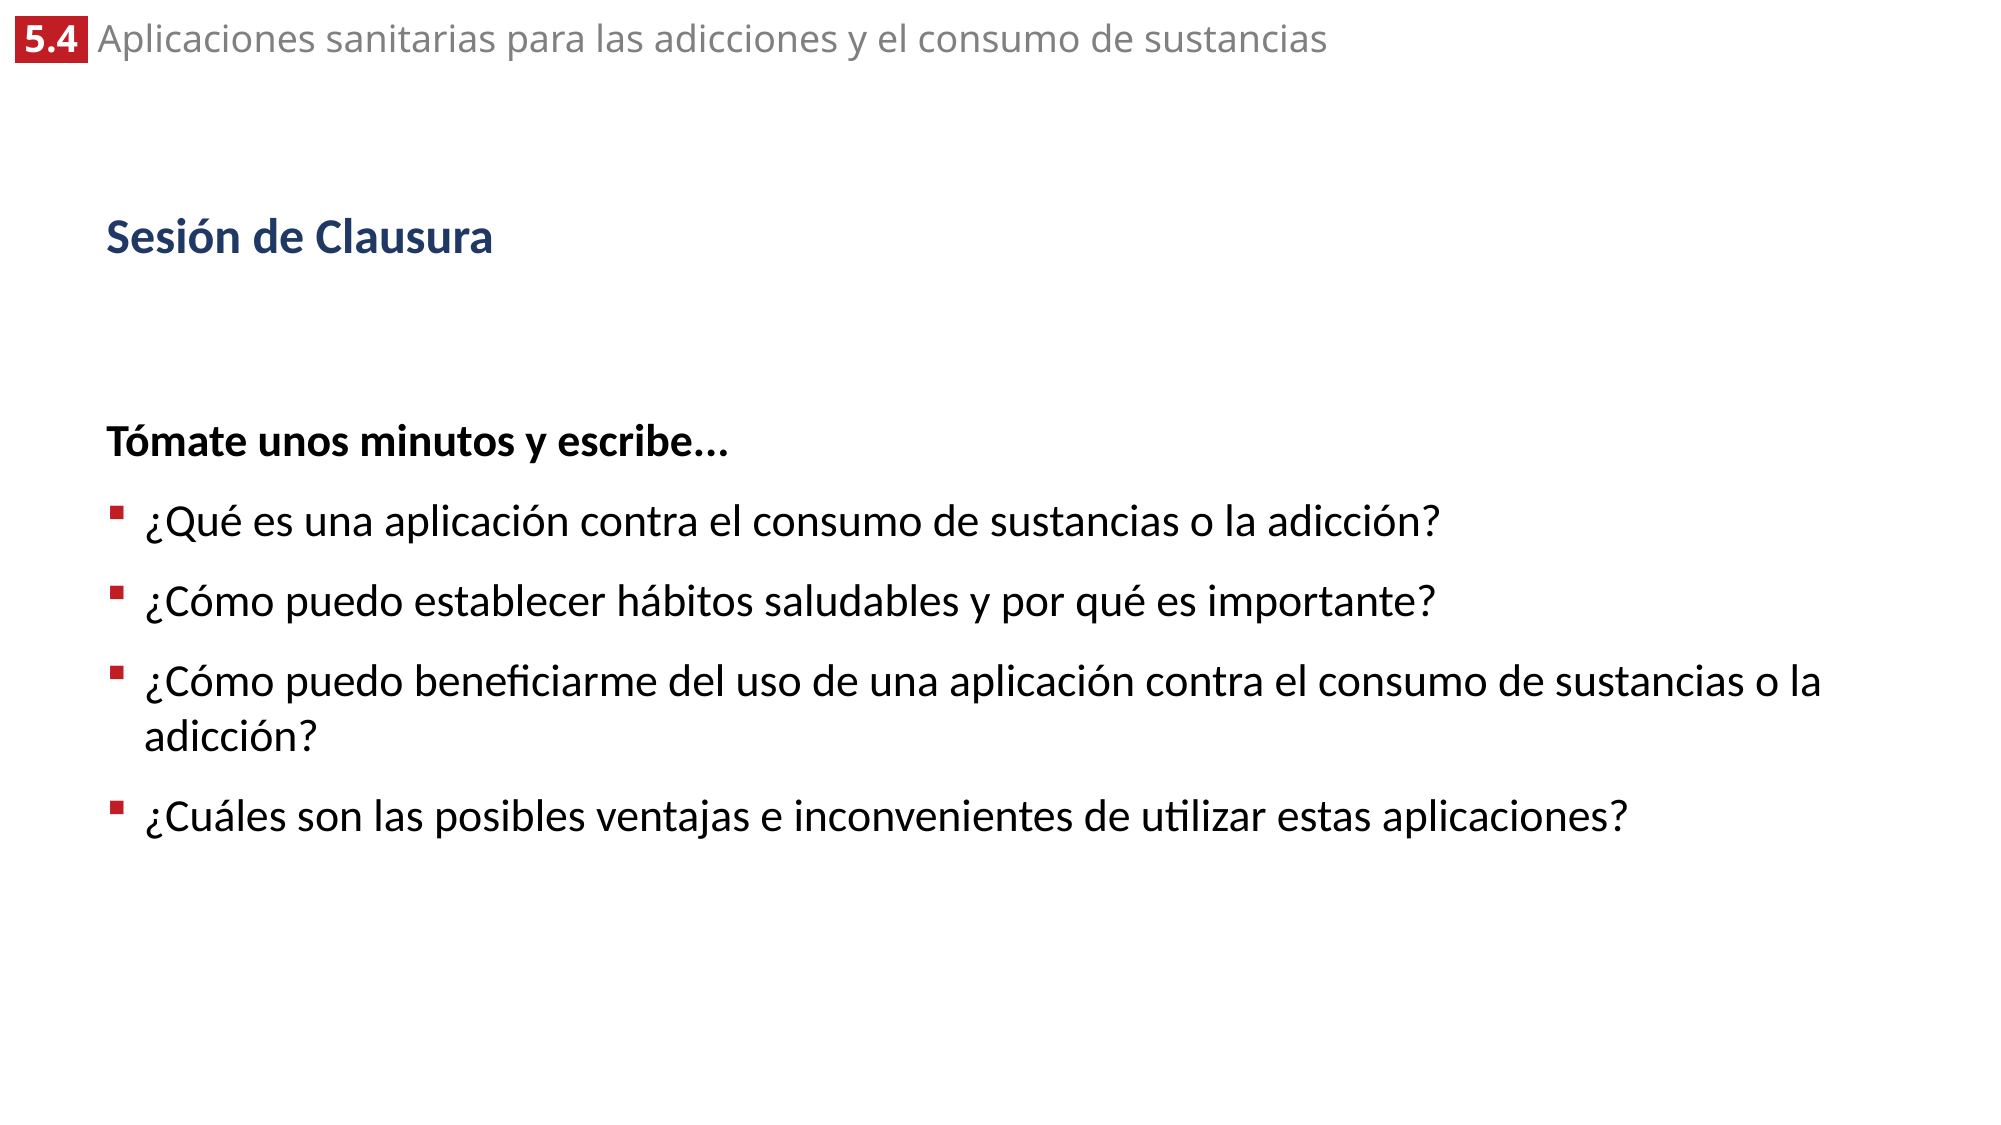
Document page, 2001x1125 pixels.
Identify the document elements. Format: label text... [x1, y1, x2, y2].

title Sesión de Clausura [91, 177, 1906, 297]
list Tómate unos minutos y escribe... ¿Qué es una aplicación contra el consumo de sustancias o la adicción? ¿Cómo puedo establecer hábitos saludables y por qué es importante? ¿Cómo puedo beneficiarme del uso de una aplicación contra el consumo de sustancias o la adicción? ¿Cuáles son las posibles ventajas e inconvenientes de utilizar estas aplicaciones? [91, 403, 1906, 1051]
